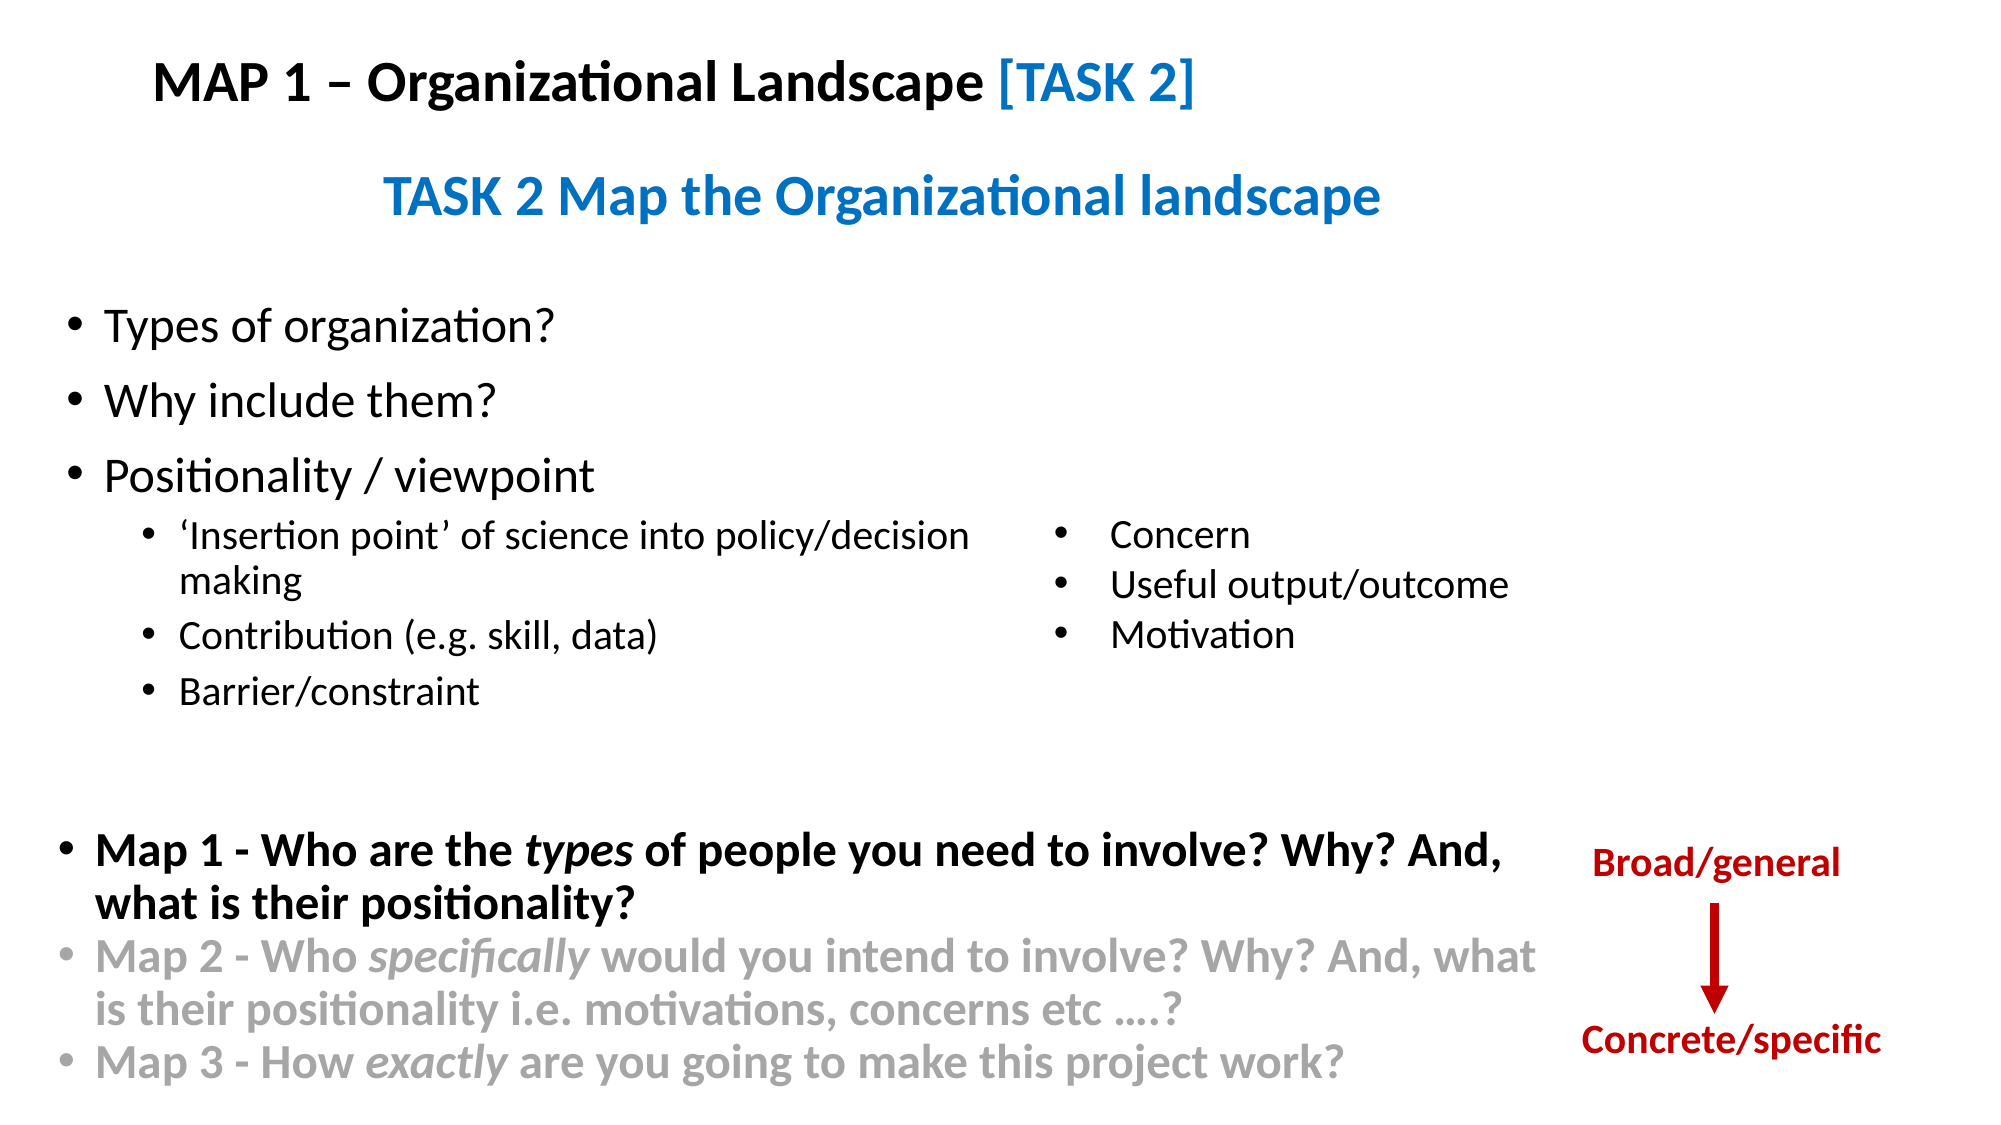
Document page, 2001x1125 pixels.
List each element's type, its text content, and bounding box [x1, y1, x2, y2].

text_box TASK 2 Map the Organizational landscape [368, 149, 1835, 234]
text_box Map 1 - Who are the types of people you need to involve? Why? And, what is their positionality? Map 2 - Who specifically would you intend to involve? Why? And, what is their positionality i.e. motivations, concerns etc ….? Map 3 - How exactly are you going to make this project work? [42, 816, 1567, 1098]
text_box Concern Useful output/outcome Motivation [963, 499, 1584, 710]
title MAP 1 – Organizational Landscape [TASK 2] [137, 36, 1863, 129]
text_box Concrete/specific [1567, 1004, 1926, 1070]
list Types of organization? Why include them? Positionality / viewpoint ‘Insertion point’ of science into policy/decision making Contribution (e.g. skill, data) Barrier/constraint [51, 291, 1034, 795]
text_box Broad/general [1577, 827, 1985, 893]
